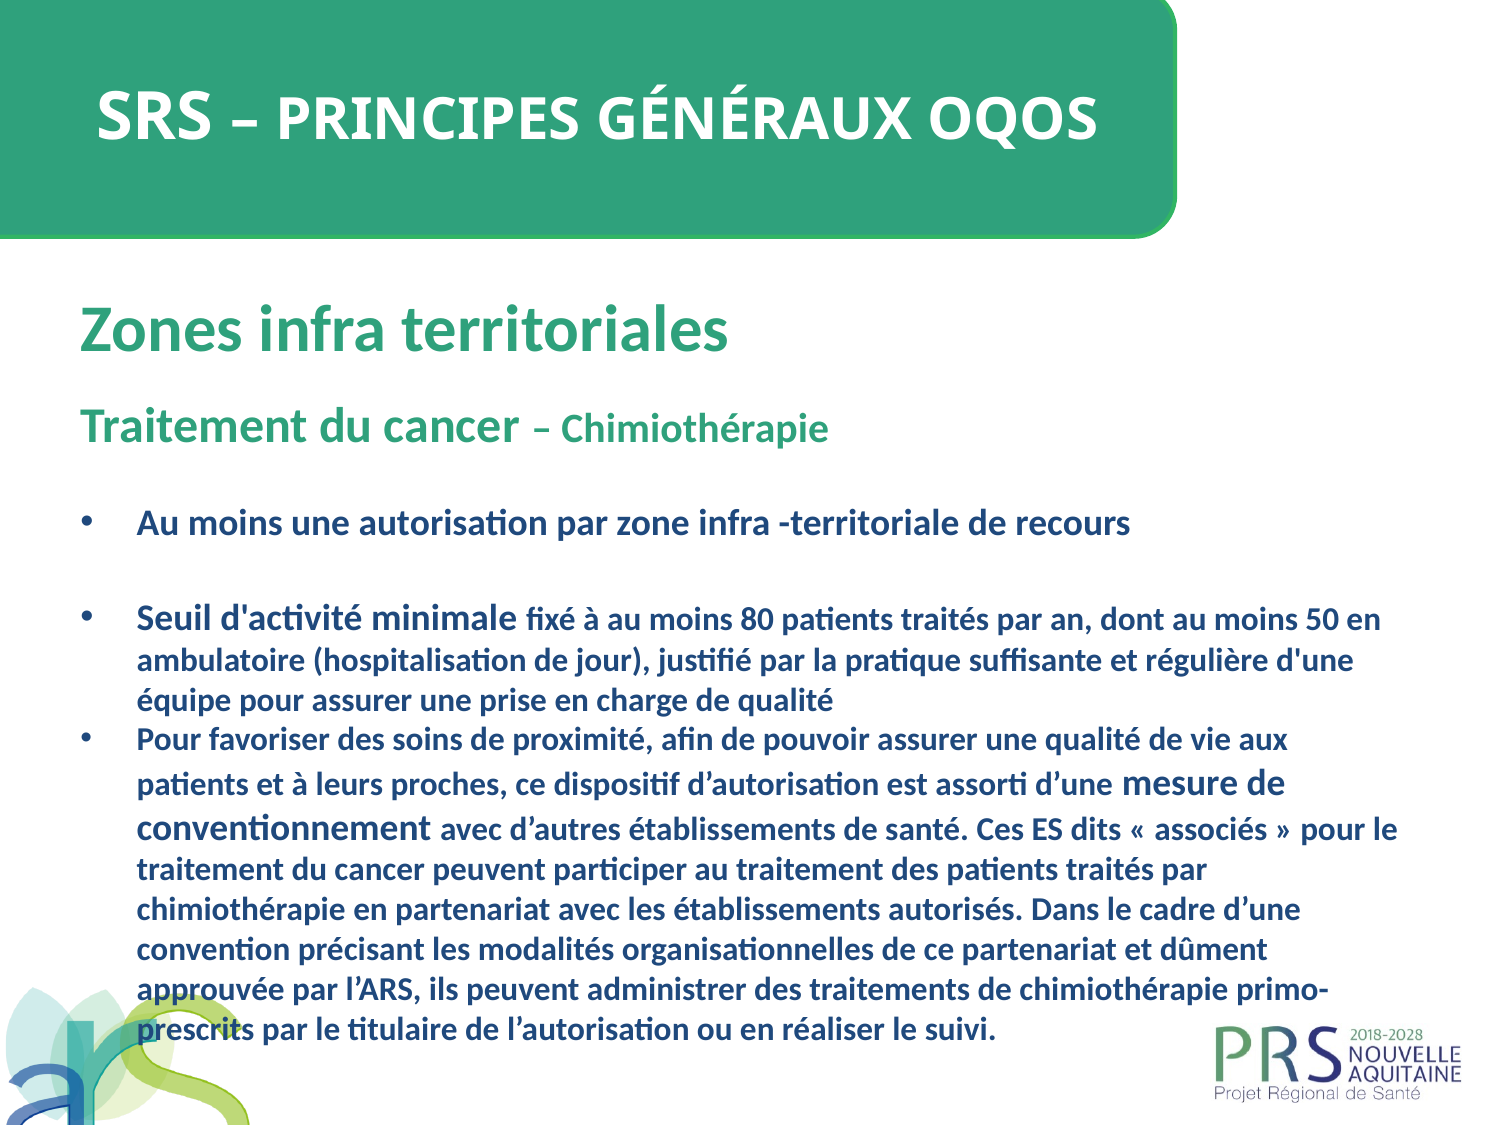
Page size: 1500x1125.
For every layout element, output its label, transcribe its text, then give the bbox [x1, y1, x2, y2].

list Zones infra territoriales [65, 207, 1448, 507]
text_box Traitement du cancer – Chimiothérapie Au moins une autorisation par zone infra -territoriale de recours Seuil d'activité minimale fixé à au moins 80 patients traités par an, dont au moins 50 en ambulatoire (hospitalisation de jour), justifié par la pratique suffisante et régulière d'une équipe pour assurer une prise en charge de qualité Pour favoriser des soins de proximité, afin de pouvoir assurer une qualité de vie aux patients et à leurs proches, ce dispositif d’autorisation est assorti d’une mesure de conventionnement avec d’autres établissements de santé. Ces ES dits « associés » pour le traitement du cancer peuvent participer au traitement des patients traités par chimiothérapie en partenariat avec les établissements autorisés. Dans le cadre d’une convention précisant les modalités organisationnelles de ce partenariat et dûment approuvée par l’ARS, ils peuvent administrer des traitements de chimiothérapie primo-prescrits par le titulaire de l’autorisation ou en réaliser le suivi. [65, 385, 1424, 1055]
picture [1210, 1023, 1466, 1103]
picture [5, 987, 250, 1125]
text_box SRS – Principes généraux OQOS [29, 19, 1415, 207]
text_box [0, 0, 1176, 239]
